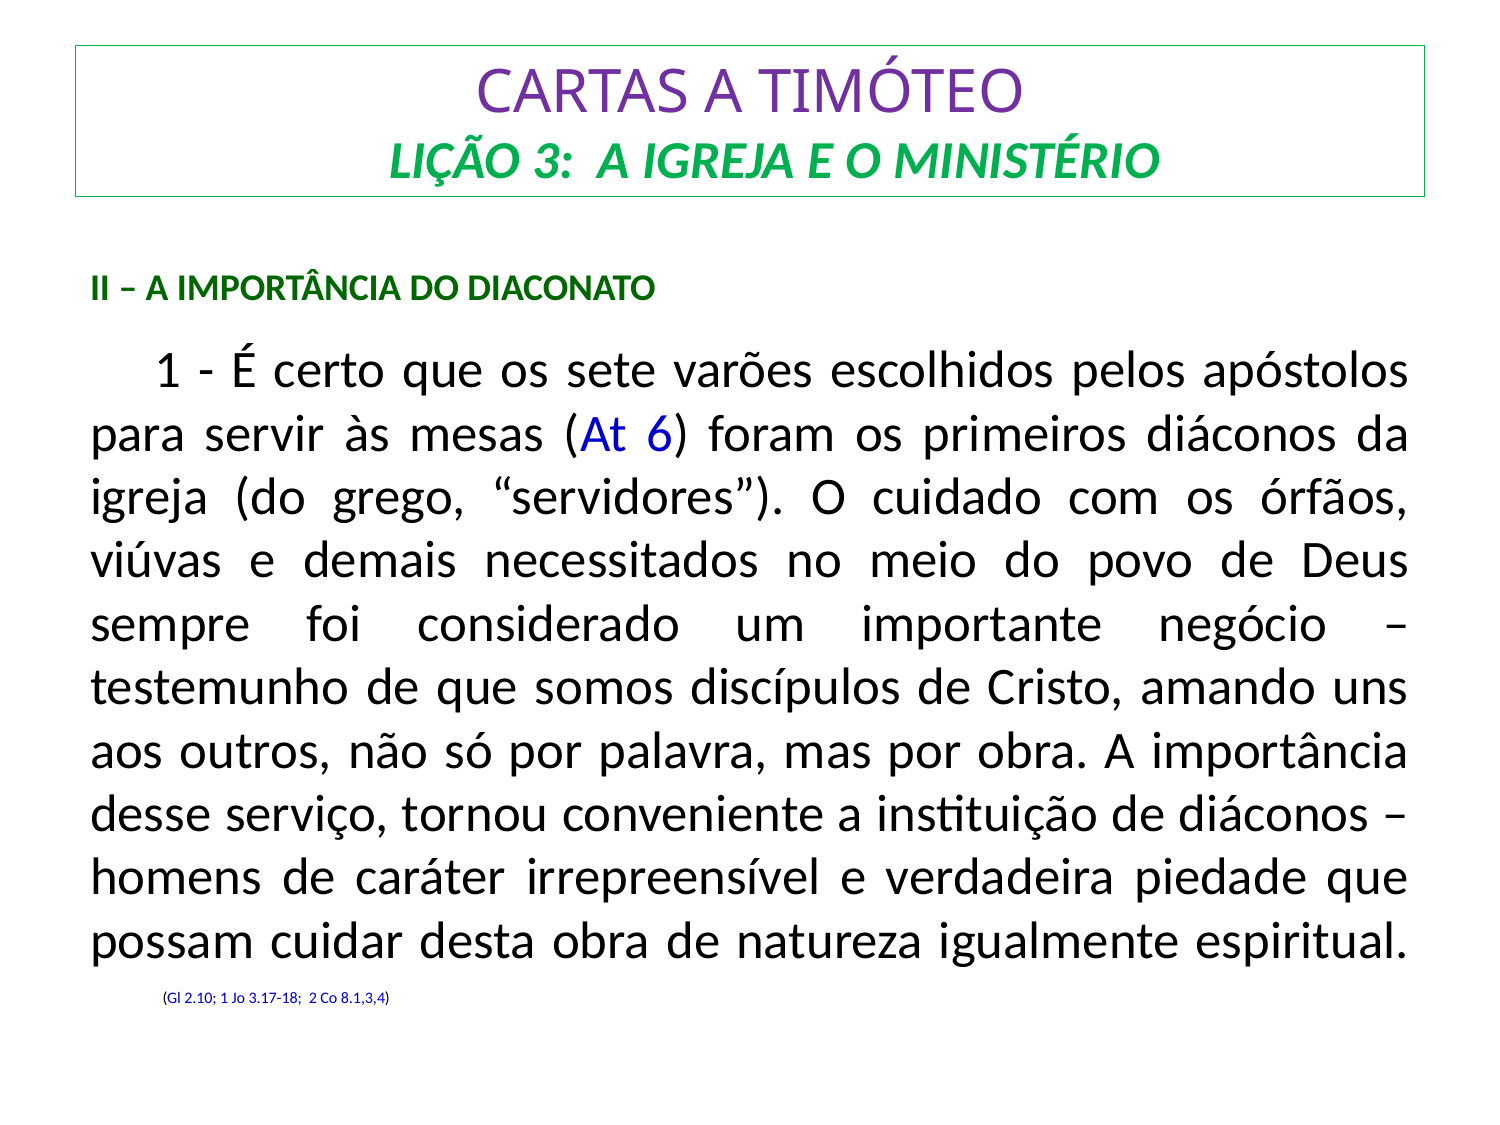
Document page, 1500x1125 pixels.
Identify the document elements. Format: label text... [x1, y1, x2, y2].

title CARTAS A TIMÓTEO LIÇÃO 3: A IGREJA E O MINISTÉRIO [75, 45, 1425, 197]
list II – A IMPORTÂNCIA DO DIACONATO 1 - É certo que os sete varões escolhidos pelos apóstolos para servir às mesas (At 6) foram os primeiros diáconos da igreja (do grego, “servidores”). O cuidado com os órfãos, viúvas e demais necessitados no meio do povo de Deus sempre foi considerado um importante negócio – testemunho de que somos discípulos de Cristo, amando uns aos outros, não só por palavra, mas por obra. A importância desse serviço, tornou conveniente a instituição de diáconos – homens de caráter irrepreensível e verdadeira piedade que possam cuidar desta obra de natureza igualmente espiritual. (Gl 2.10; 1 Jo 3.17-18; 2 Co 8.1,3,4) [75, 255, 1425, 1035]
